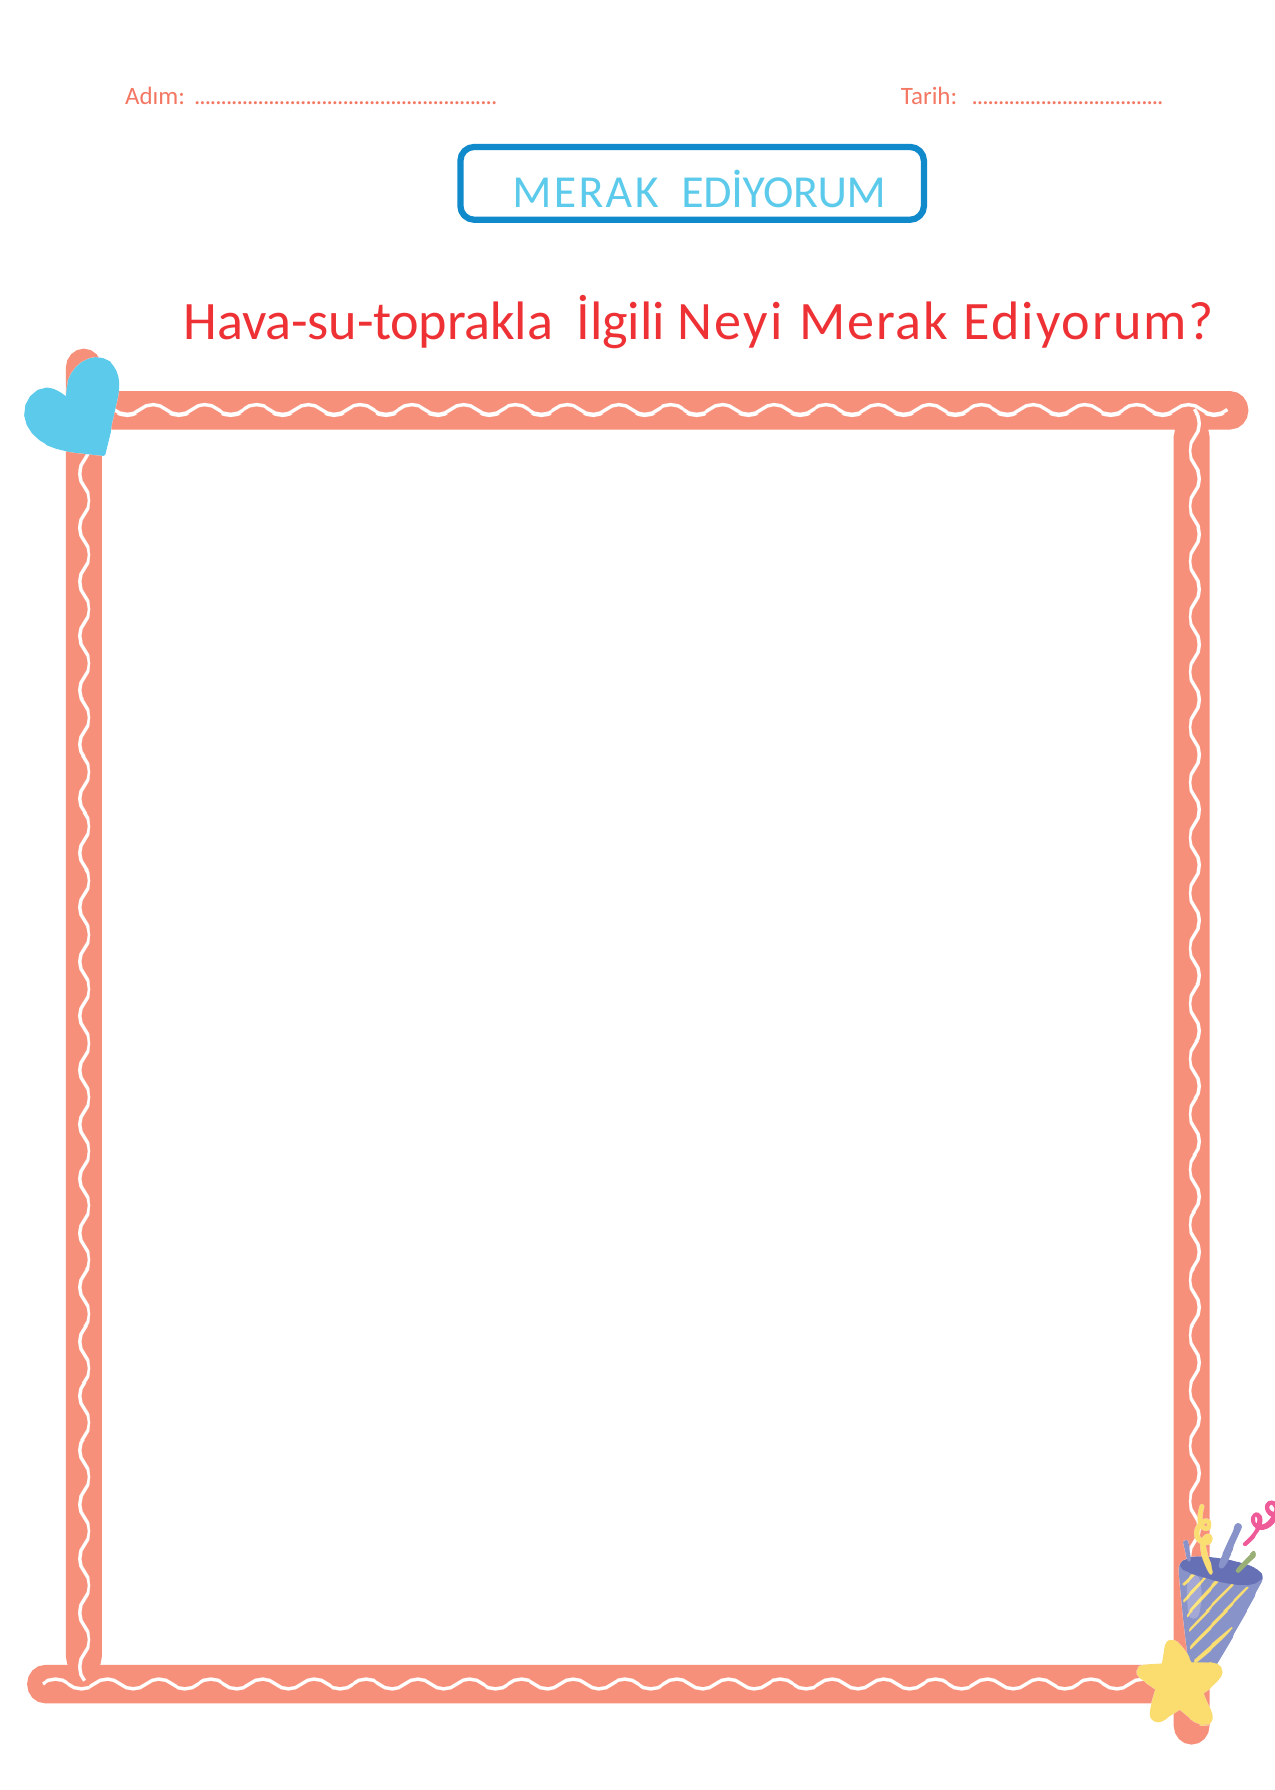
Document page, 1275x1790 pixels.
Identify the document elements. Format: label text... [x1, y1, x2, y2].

text_box Adım: ......................................................... [122, 77, 505, 110]
text_box Tarih: .................................... [898, 77, 1171, 110]
text_box [460, 146, 924, 159]
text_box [24, 348, 1275, 1745]
text_box MERAK EDİYORUM Hava-su-toprakla İlgili Neyi Merak Ediyorum? [143, 159, 1257, 347]
